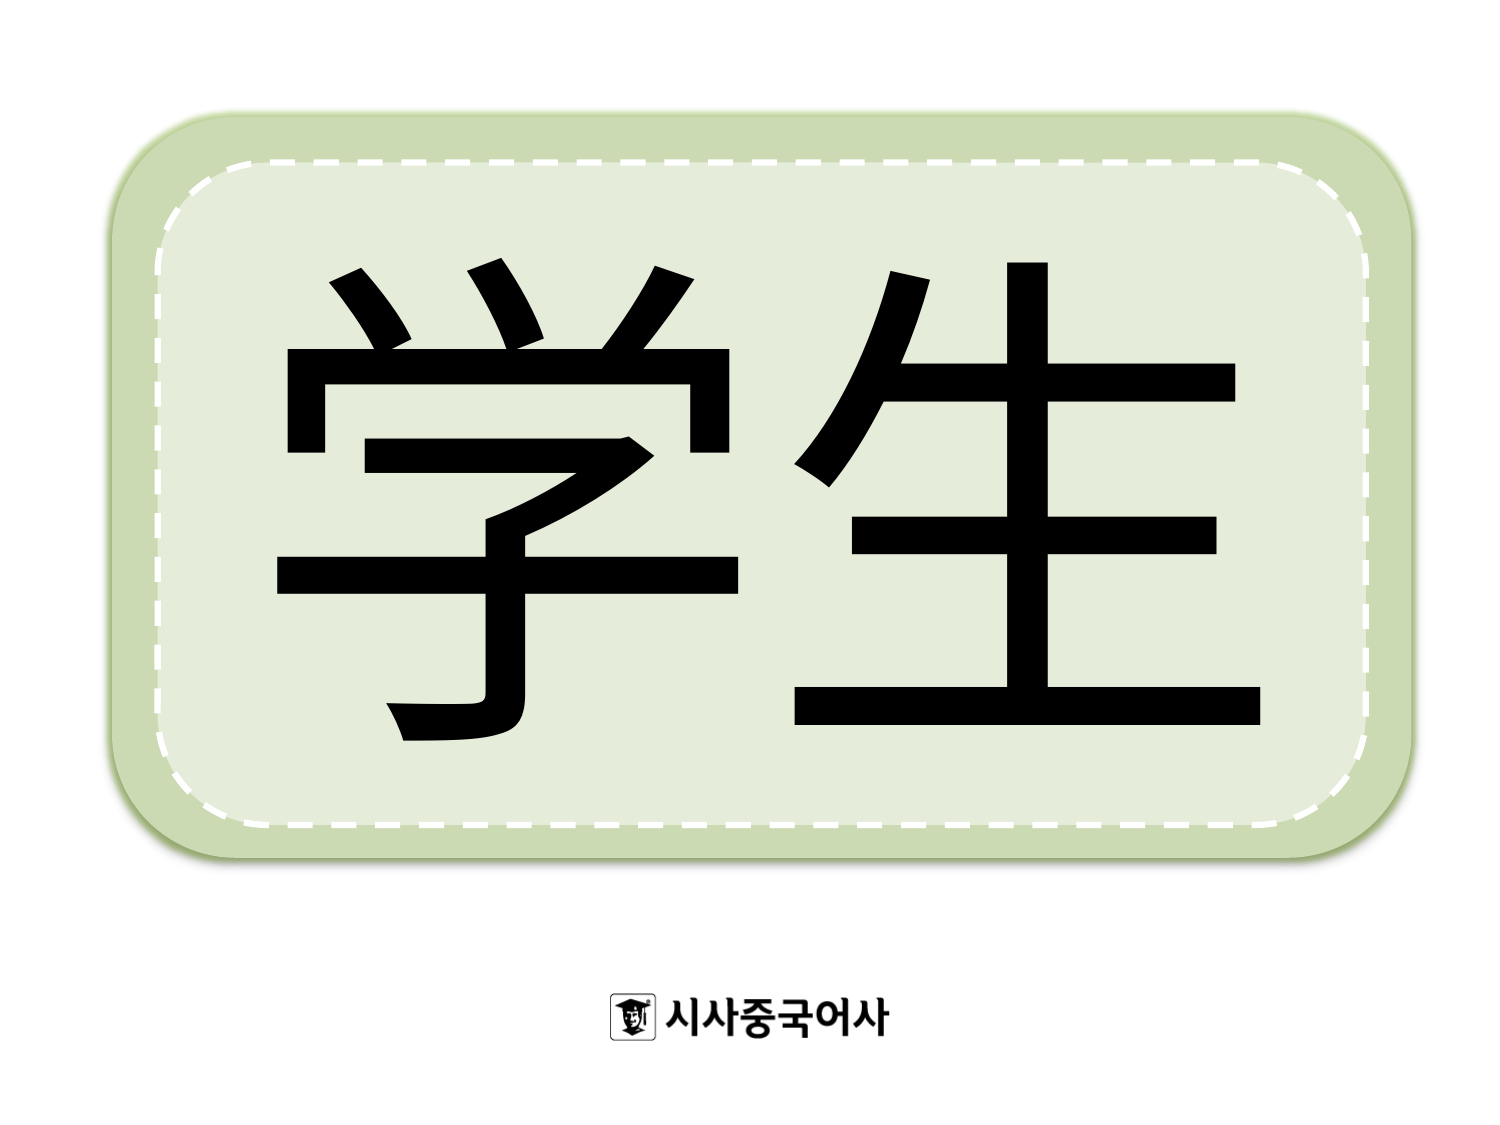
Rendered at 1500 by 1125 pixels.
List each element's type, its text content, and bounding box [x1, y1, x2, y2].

picture [602, 987, 898, 1047]
text_box 学生 [162, 160, 1371, 824]
